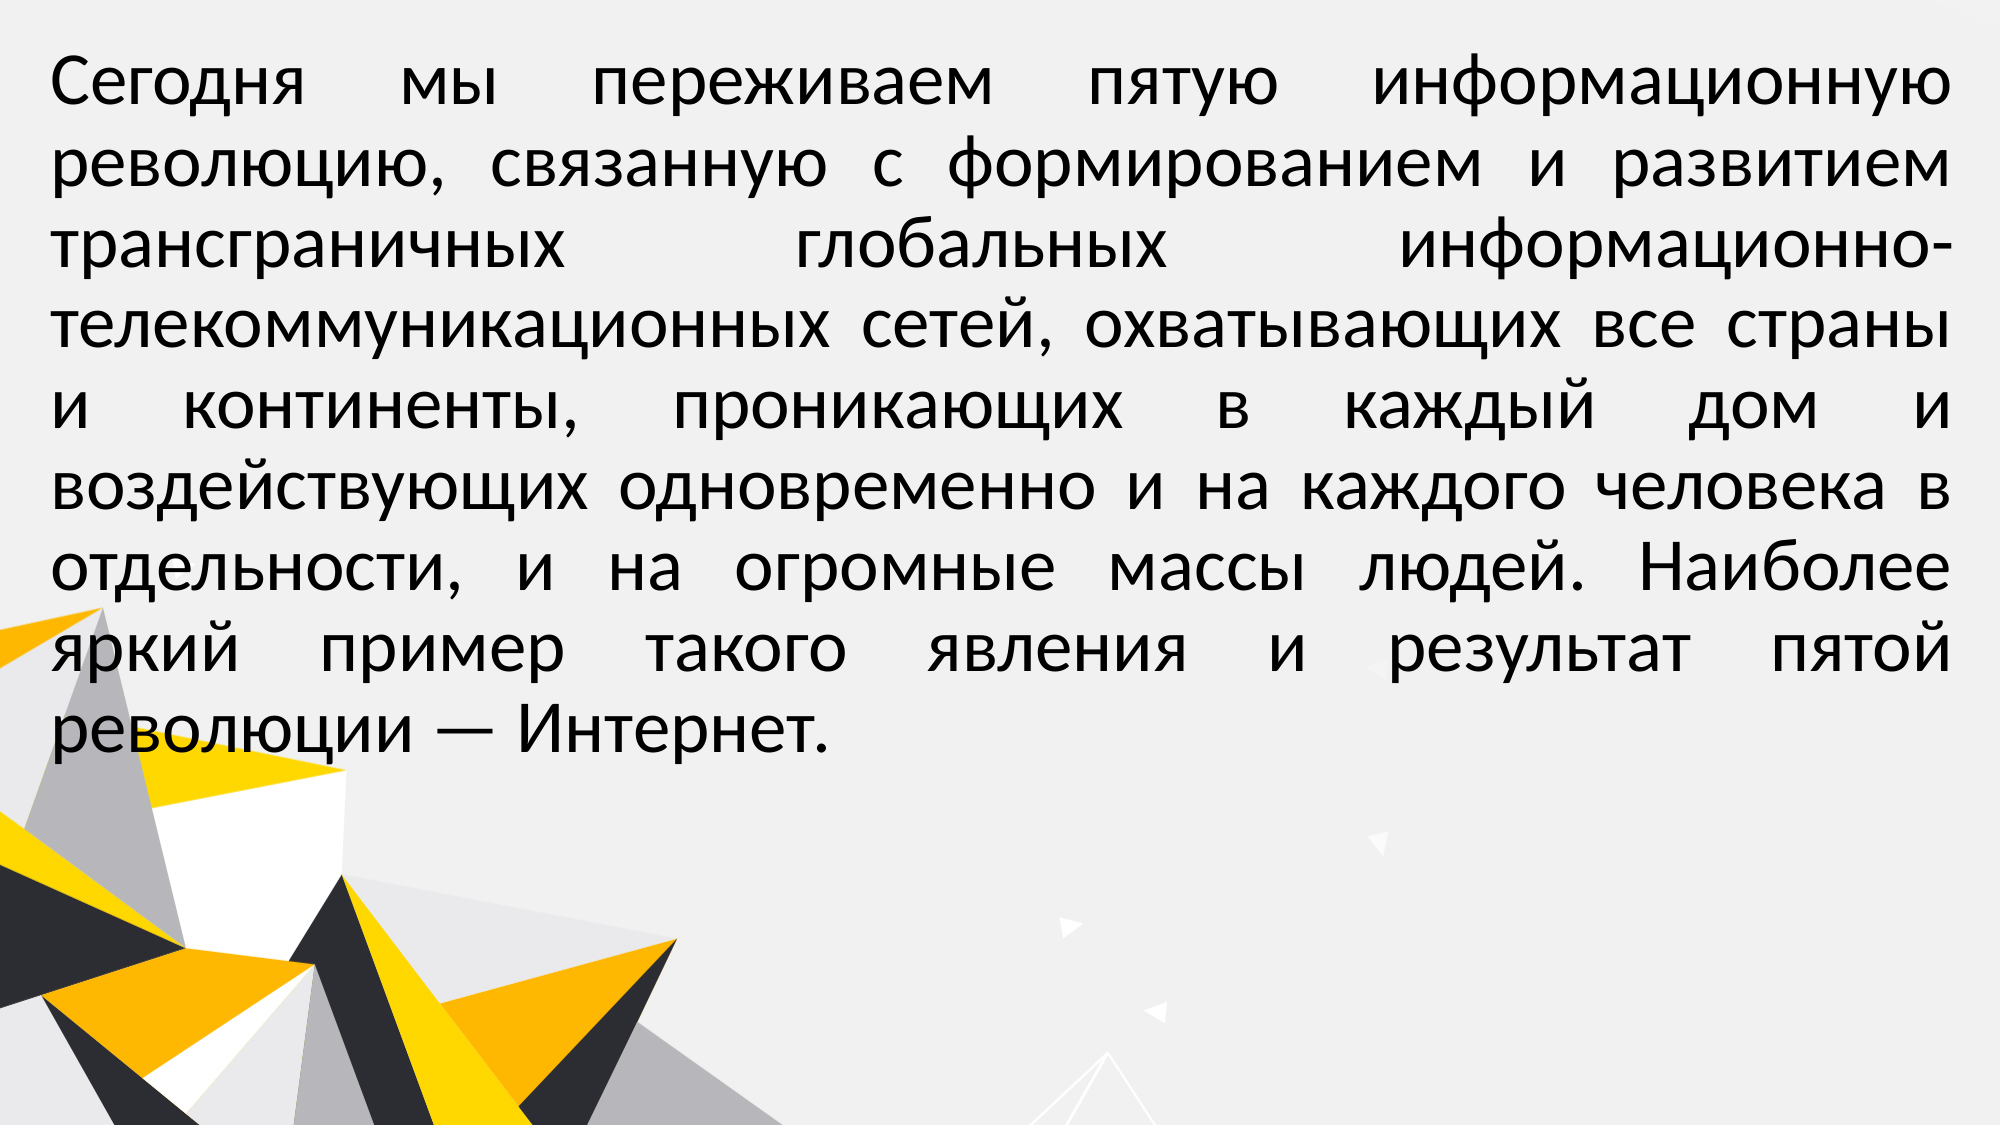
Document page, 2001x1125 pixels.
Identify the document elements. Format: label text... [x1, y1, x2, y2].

picture [0, 0, 2000, 1125]
list Сегодня мы переживаем пятую информационную революцию, связанную с формированием и развитием трансграничных глобальных информационно-телекоммуникационных сетей, охватывающих все страны и континенты, проникающих в каждый дом и воздействующих одновременно и на каждого человека в отдельности, и на огромные массы людей. Наиболее яркий пример такого явления и результат пятой революции — Интернет. [35, 32, 1970, 939]
